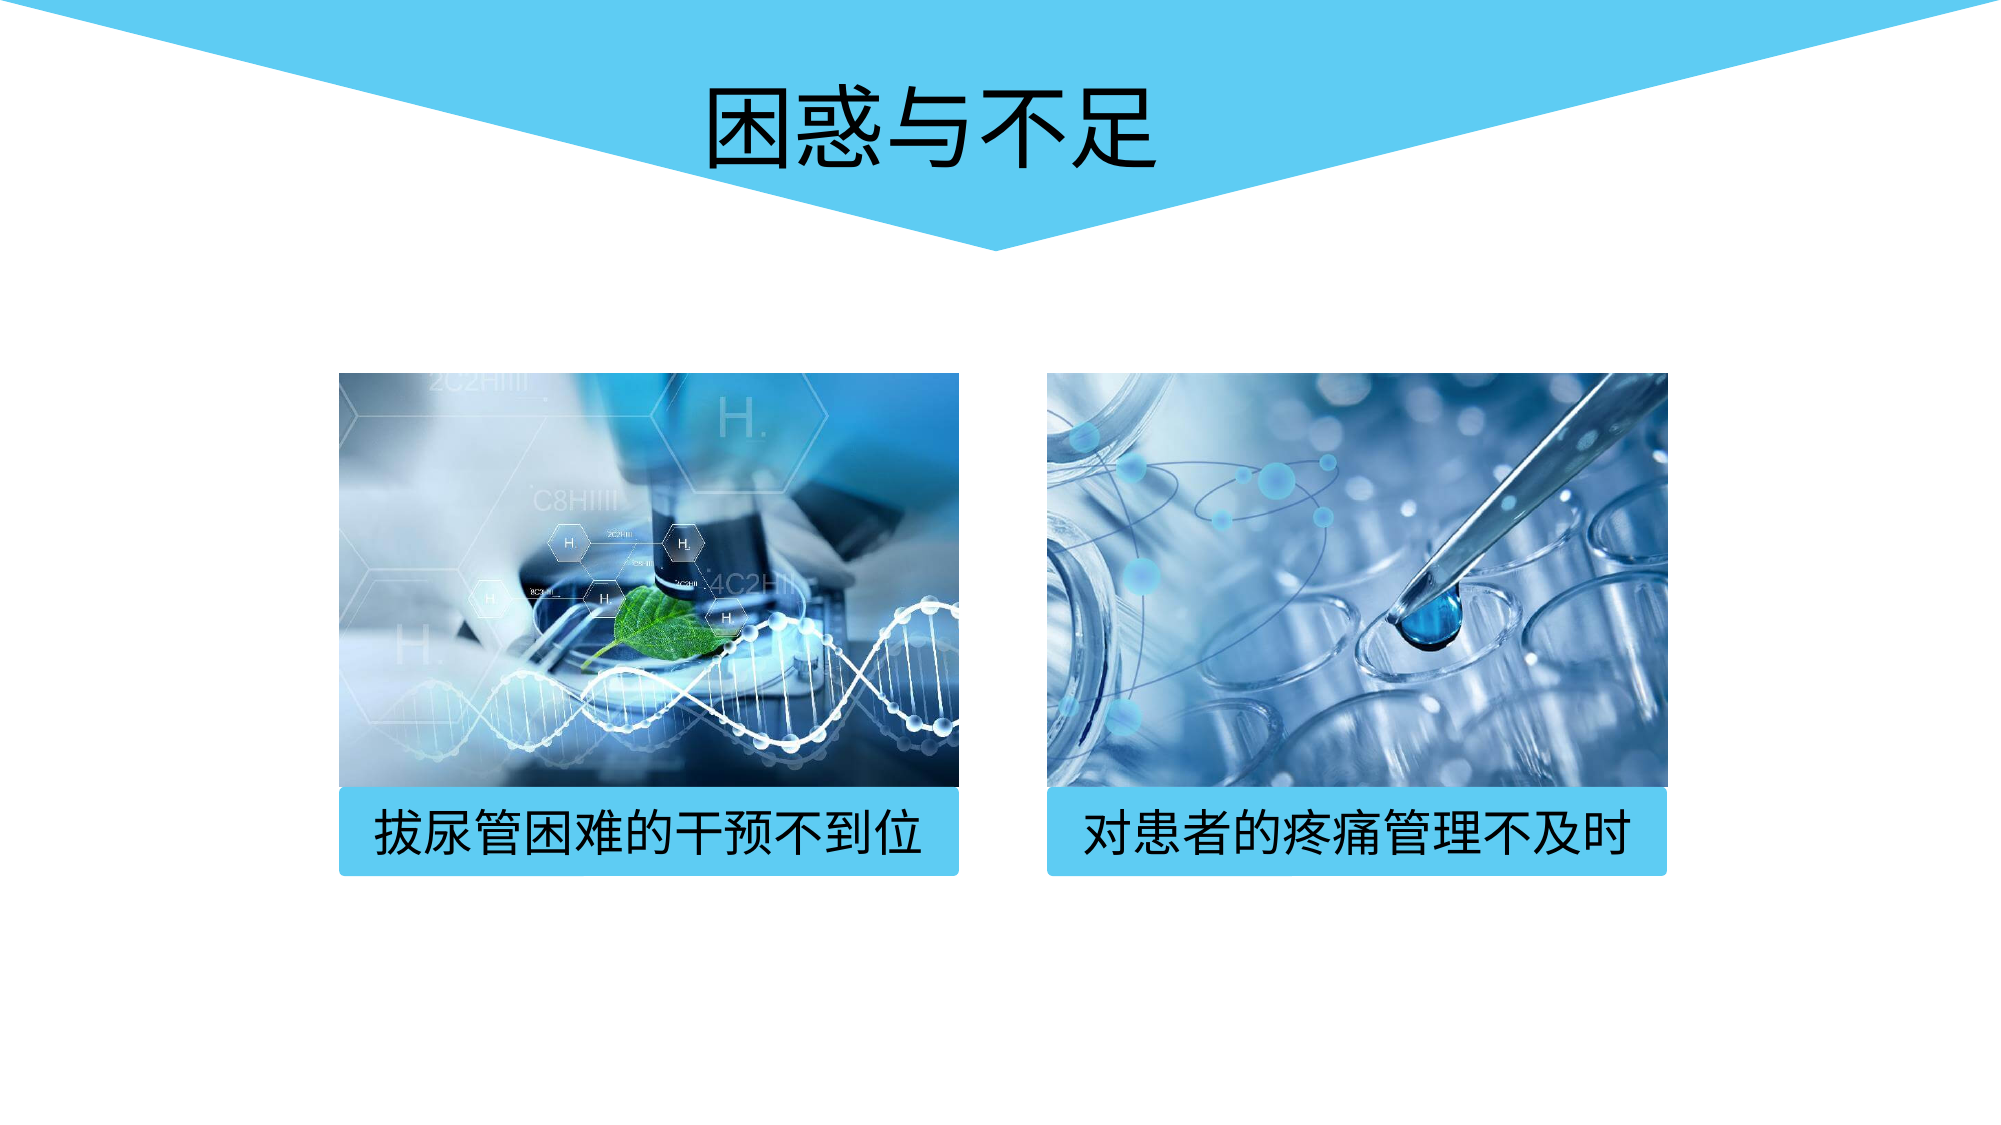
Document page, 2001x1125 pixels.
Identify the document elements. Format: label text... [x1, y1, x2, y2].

text_box [0, 0, 2000, 253]
picture [339, 373, 959, 787]
picture [1047, 373, 1668, 787]
text_box 拔尿管困难的干预不到位 [338, 787, 960, 878]
text_box 对患者的疼痛管理不及时 [1046, 787, 1668, 878]
text_box 困惑与不足 [687, 62, 1239, 188]
